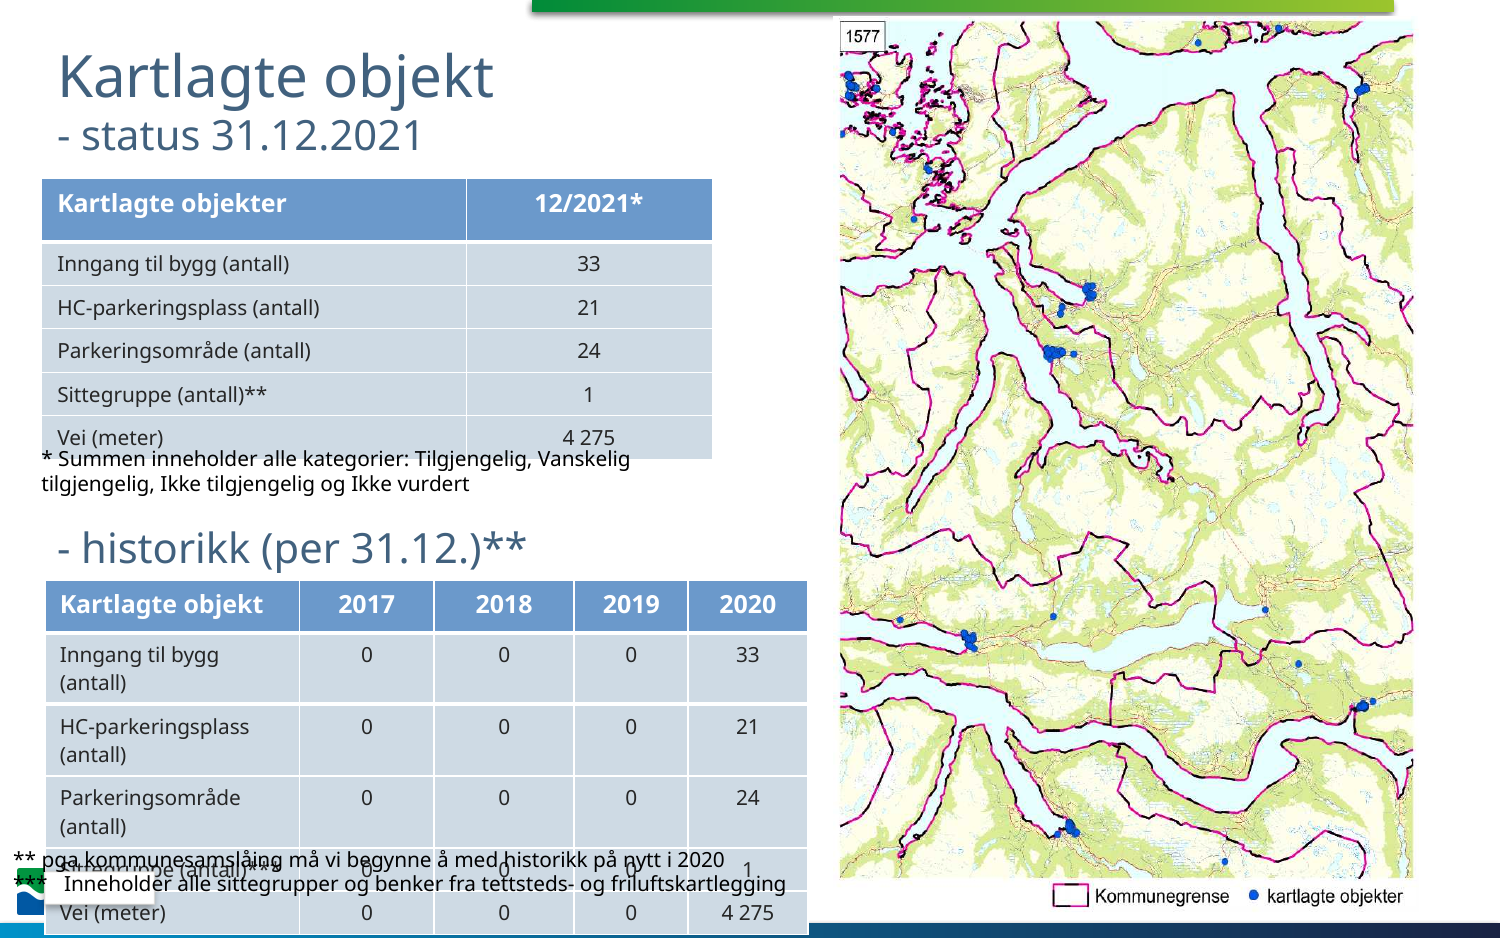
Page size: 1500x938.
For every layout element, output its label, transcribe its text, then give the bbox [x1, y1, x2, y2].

table_cell HC-parkeringsplass (antall) [42, 286, 466, 328]
table_cell Sittegruppe (antall)** [42, 373, 466, 415]
table_cell 21 [689, 706, 807, 775]
table_header 2018 [435, 581, 573, 631]
text_box ** pga kommunesamslåing må vi begynne å med historikk på nytt i 2020 *** Inneholder alle sittegrupper og benker fra tettsteds- og friluftskartlegging [0, 838, 802, 904]
table_cell 24 [689, 777, 807, 847]
table_cell 1 [467, 373, 712, 415]
table_cell 21 [467, 286, 712, 328]
table_header Kartlagte objekt [46, 581, 299, 631]
table_cell 0 [575, 904, 687, 934]
table_cell Parkeringsområde (antall) [42, 329, 466, 372]
table_header 2017 [300, 581, 433, 631]
table_cell 0 [300, 706, 433, 775]
table_cell HC-parkeringsplass (antall) [46, 706, 299, 775]
table_cell Inngang til bygg (antall) [46, 635, 299, 702]
table_cell Parkeringsområde (antall) [46, 777, 299, 838]
table_header Kartlagte objekter [42, 179, 466, 240]
text_box Kartlagte objekt - status 31.12.2021 [42, 24, 828, 167]
table_cell 0 [435, 706, 573, 775]
table_header 12/2021* [467, 179, 712, 240]
table_cell 33 [467, 244, 712, 285]
table_cell 0 [575, 706, 687, 775]
table_cell Inngang til bygg (antall) [42, 244, 466, 285]
table_header 2020 [689, 581, 807, 631]
table_cell 0 [435, 635, 573, 702]
table_cell 33 [689, 635, 807, 702]
table_cell 24 [467, 329, 712, 372]
text_box * Summen inneholder alle kategorier: Tilgjengelig, Vanskelig tilgjengelig, Ikke tilgjengelig og Ikke vurdert [26, 438, 711, 504]
table_cell Vei (meter) [42, 416, 466, 438]
table_cell 1 [802, 849, 807, 890]
table_header 2019 [575, 581, 687, 631]
picture [833, 16, 1419, 913]
table_cell Vei (meter) [46, 904, 299, 934]
text_box - historikk (per 31.12.)** [42, 496, 828, 580]
table_cell 0 [575, 777, 687, 838]
table_cell 4 275 [689, 892, 807, 934]
table_cell 4 275 [467, 416, 712, 459]
table_cell 0 [435, 777, 573, 838]
table_cell 0 [300, 777, 433, 838]
table_cell 0 [435, 904, 573, 934]
table_cell 0 [575, 635, 687, 702]
table_cell 0 [300, 904, 433, 934]
table_cell 0 [300, 635, 433, 702]
